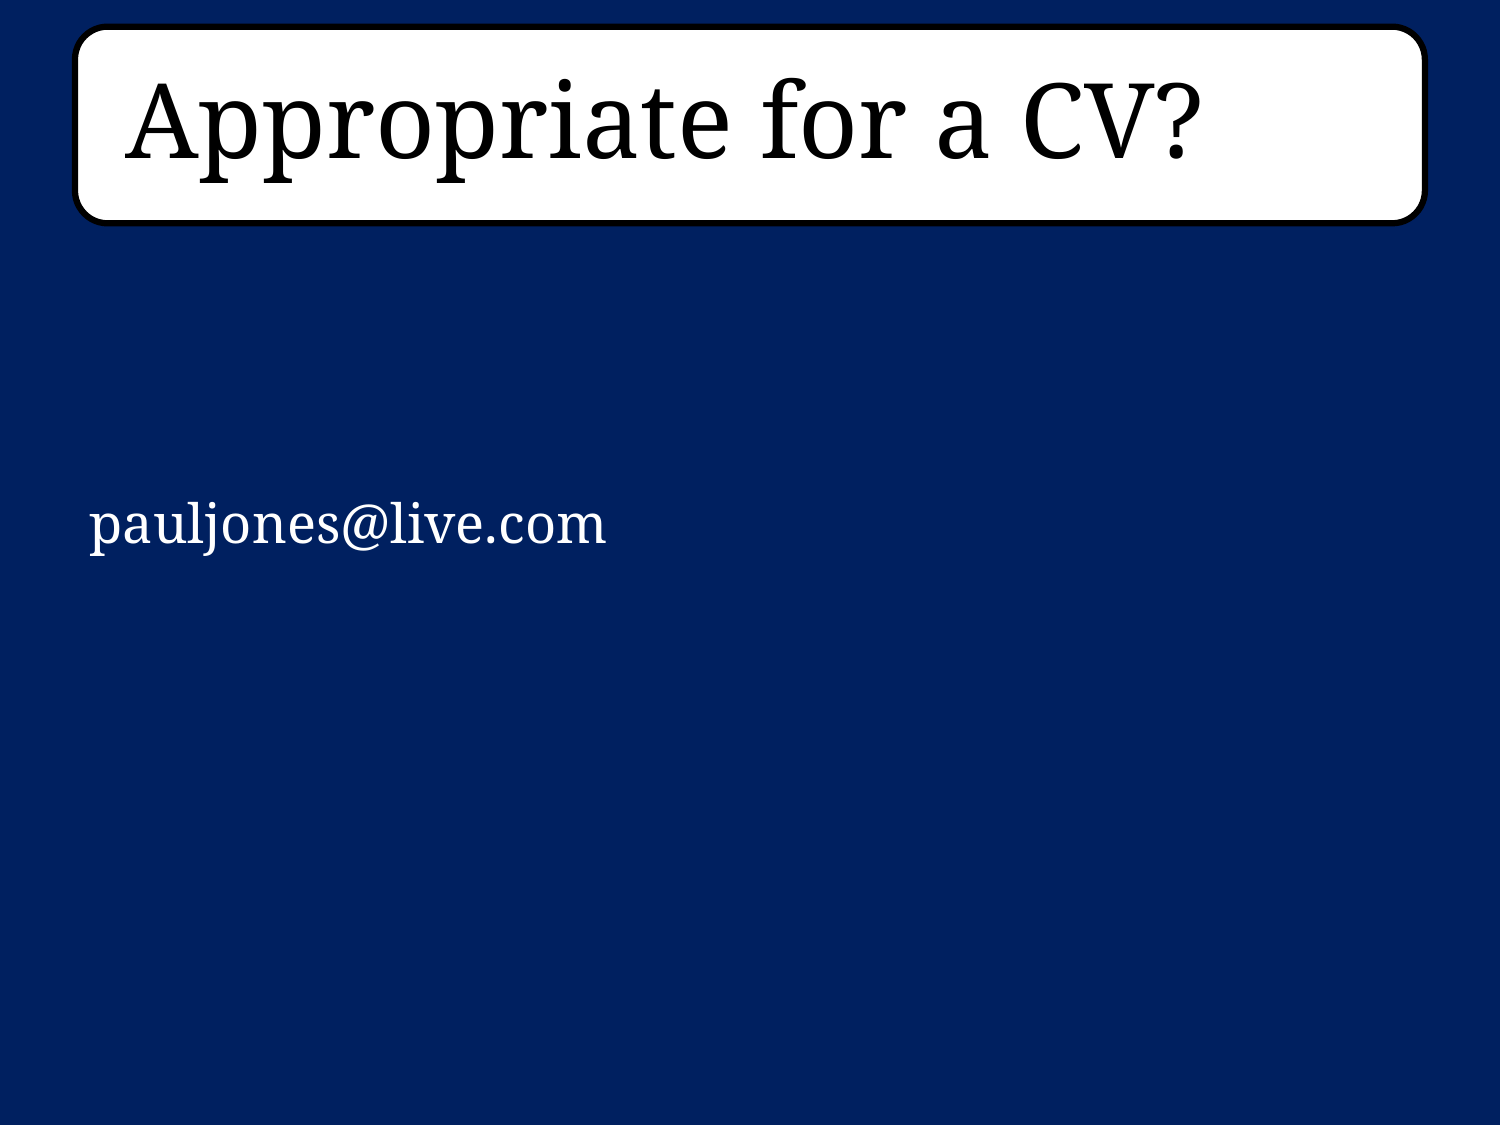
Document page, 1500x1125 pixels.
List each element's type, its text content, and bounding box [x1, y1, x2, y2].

list pauljones@live.com [75, 249, 1425, 1000]
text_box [78, 28, 1424, 224]
